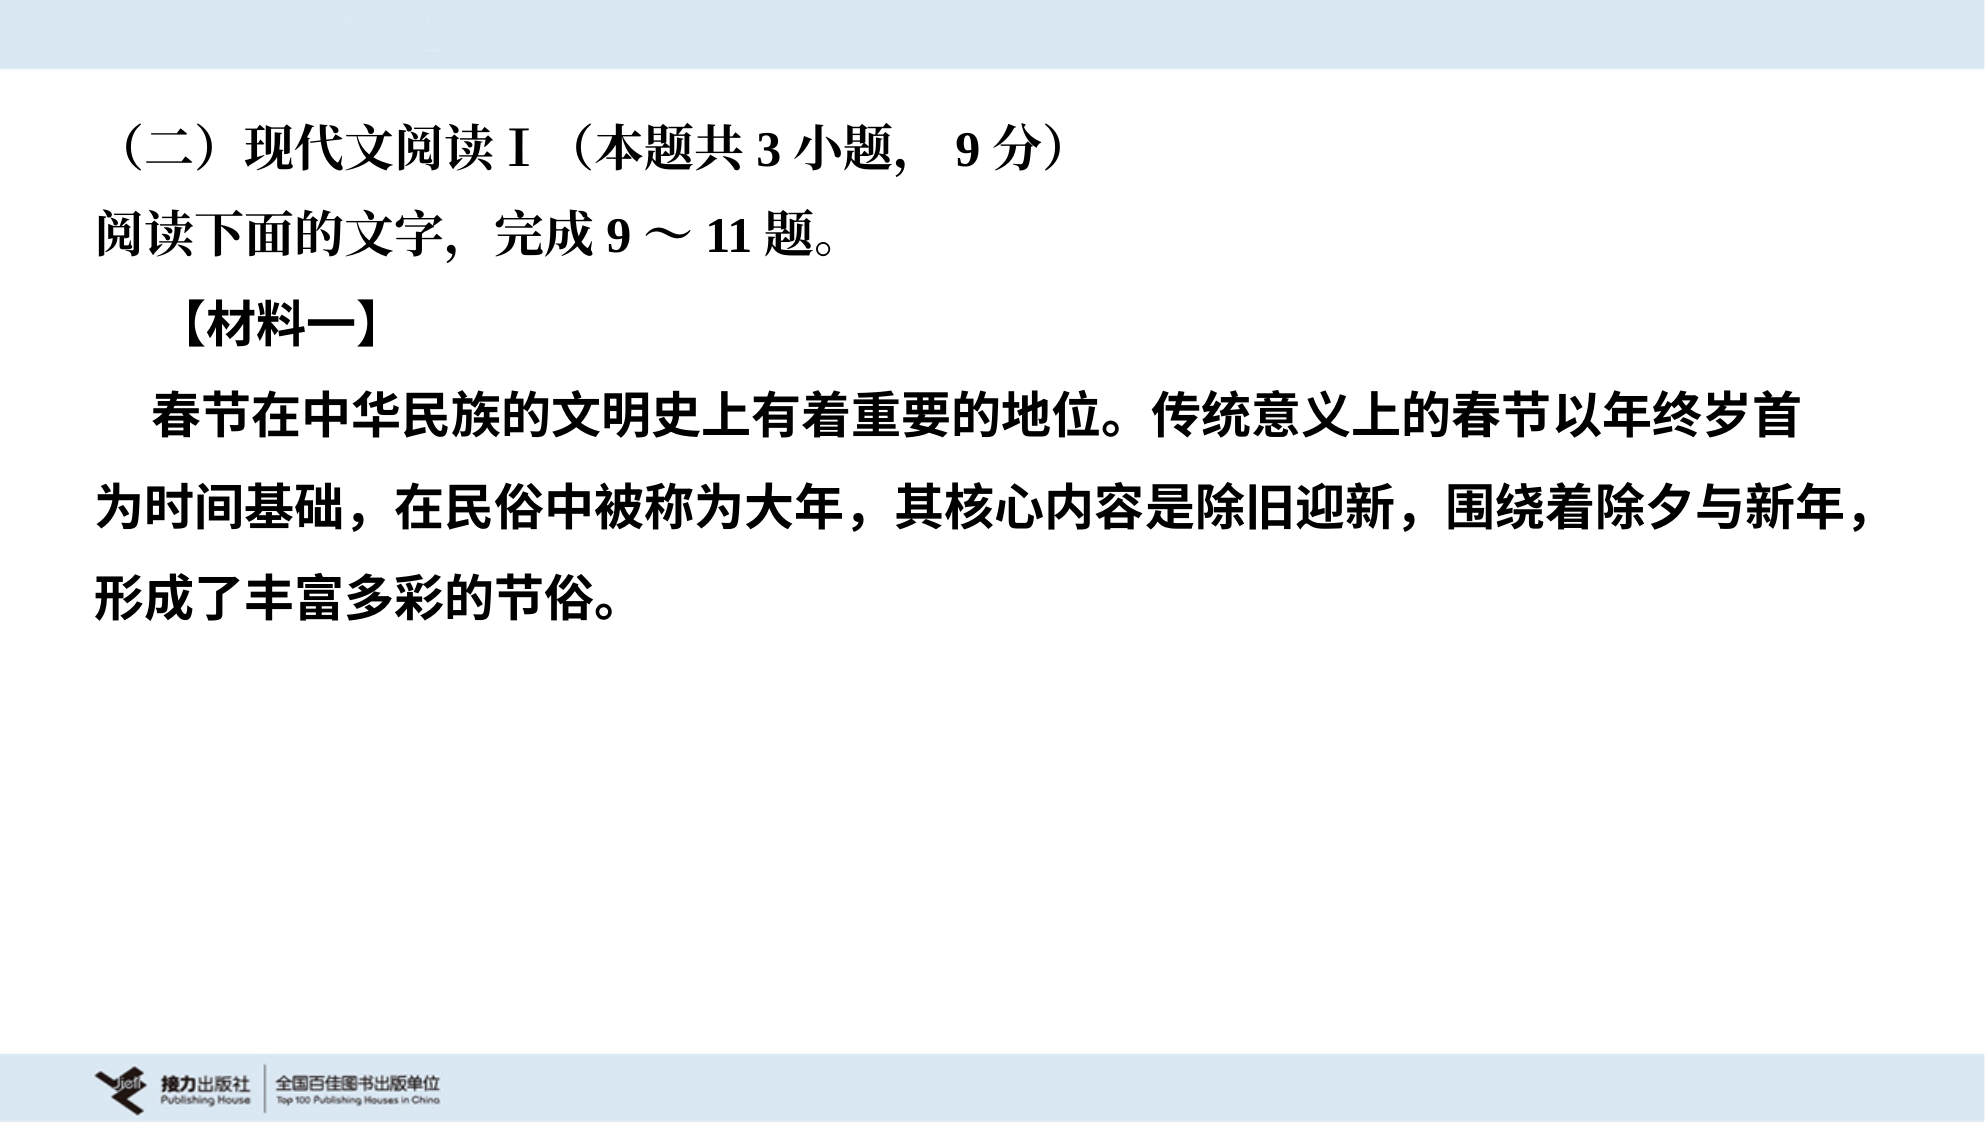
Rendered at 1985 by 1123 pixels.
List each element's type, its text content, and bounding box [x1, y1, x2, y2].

text_box 阅读下面的文字，完成9～11题。 [94, 174, 1892, 260]
text_box （二）现代文阅读Ⅰ（本题共3小题，9分） [94, 88, 1892, 174]
picture [0, 0, 1985, 1122]
text_box 【材料一】 春节在中华民族的文明史上有着重要的地位。传统意义上的春节以年终岁首 为时间基础，在民俗中被称为大年，其核心内容是除旧迎新，围绕着除夕与新年， 形成了丰富多彩的节俗。 [94, 260, 1892, 627]
